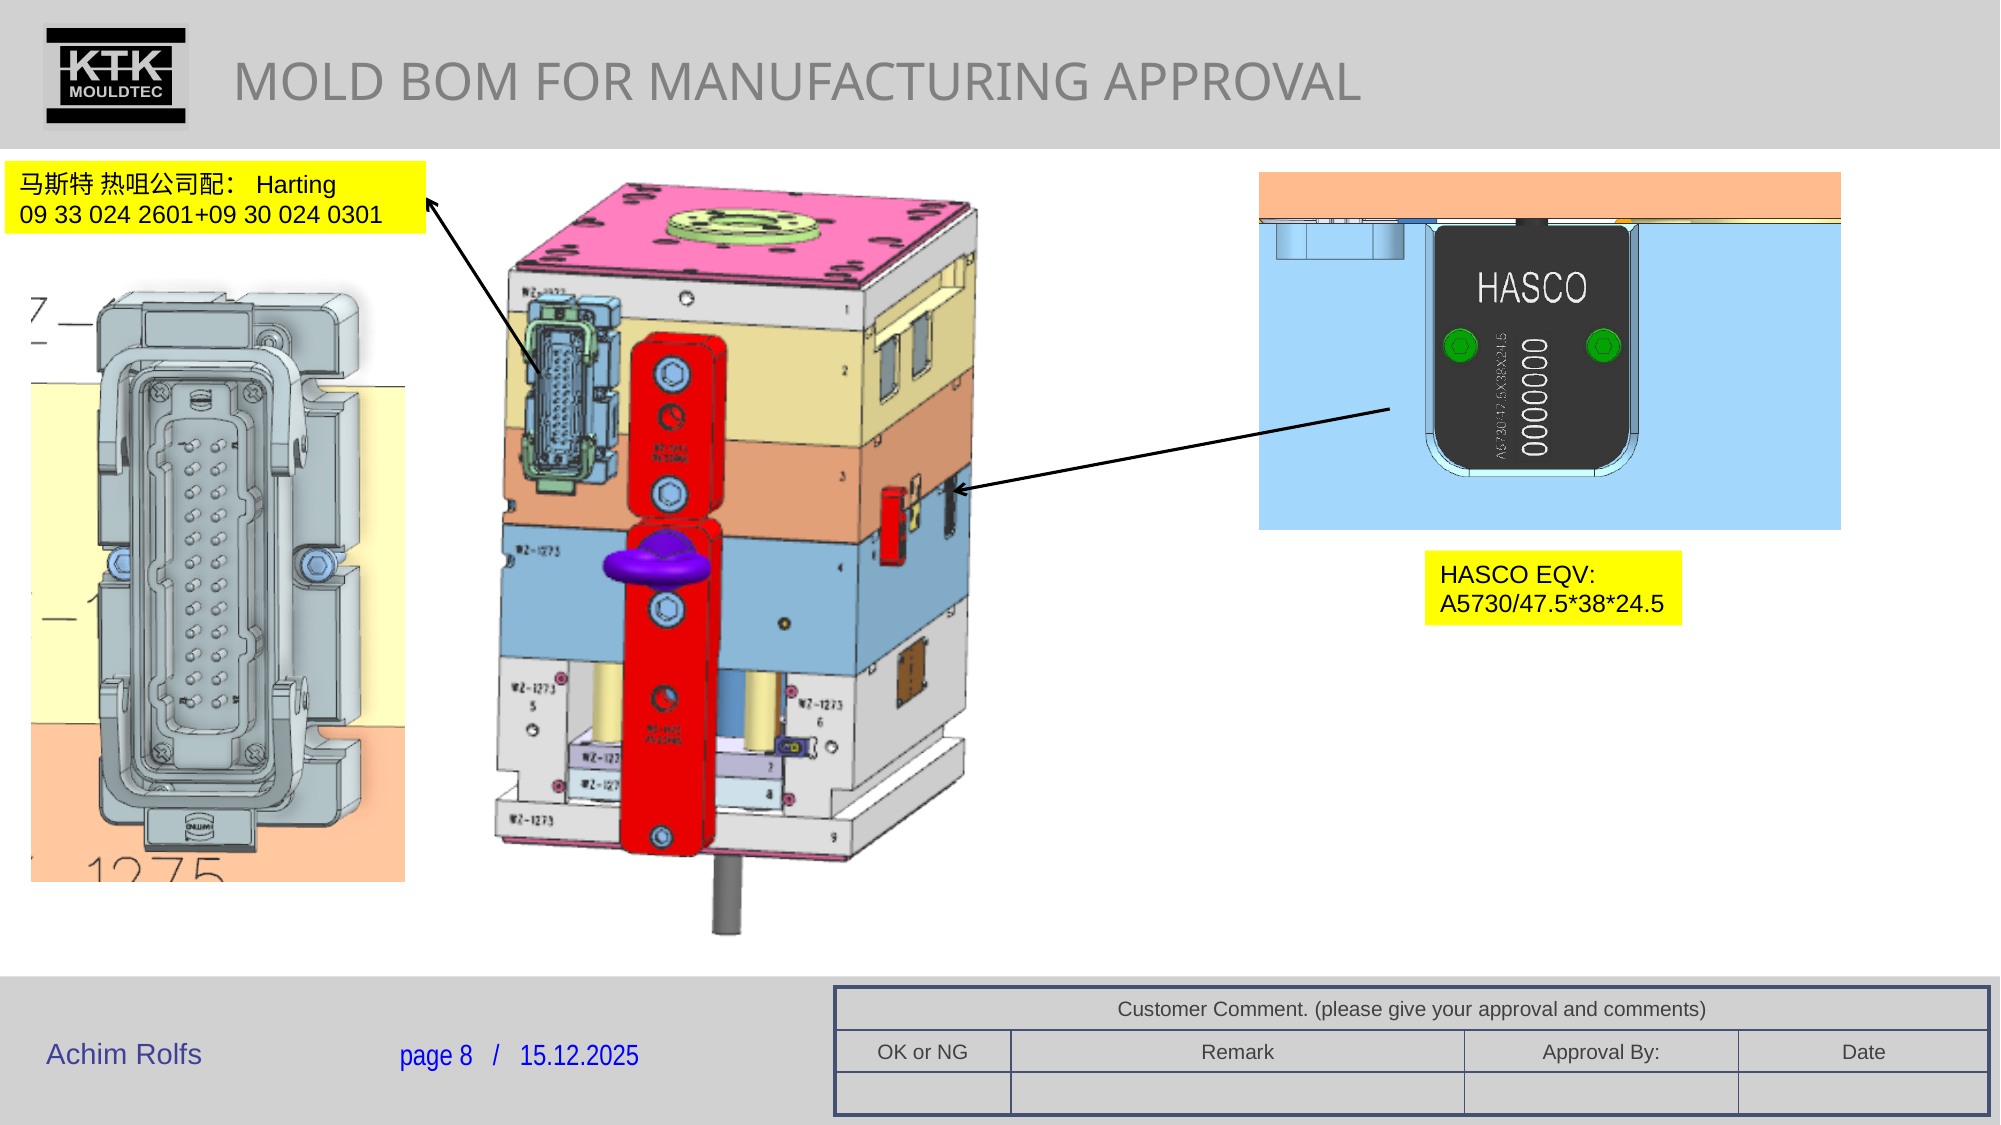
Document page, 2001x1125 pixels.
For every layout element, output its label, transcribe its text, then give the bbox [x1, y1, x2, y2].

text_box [425, 197, 540, 374]
text_box page 8 / 15.12.2025 [370, 1011, 670, 1066]
text_box 马斯特 热咀公司配：Harting 09 33 024 2601+09 30 024 0301 [4, 160, 419, 234]
text_box HASCO EQV: A5730/47.5*38*24.5 [1425, 550, 1683, 626]
picture [420, 160, 1074, 1031]
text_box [952, 408, 1391, 492]
picture [31, 278, 405, 882]
picture [1259, 172, 1842, 531]
